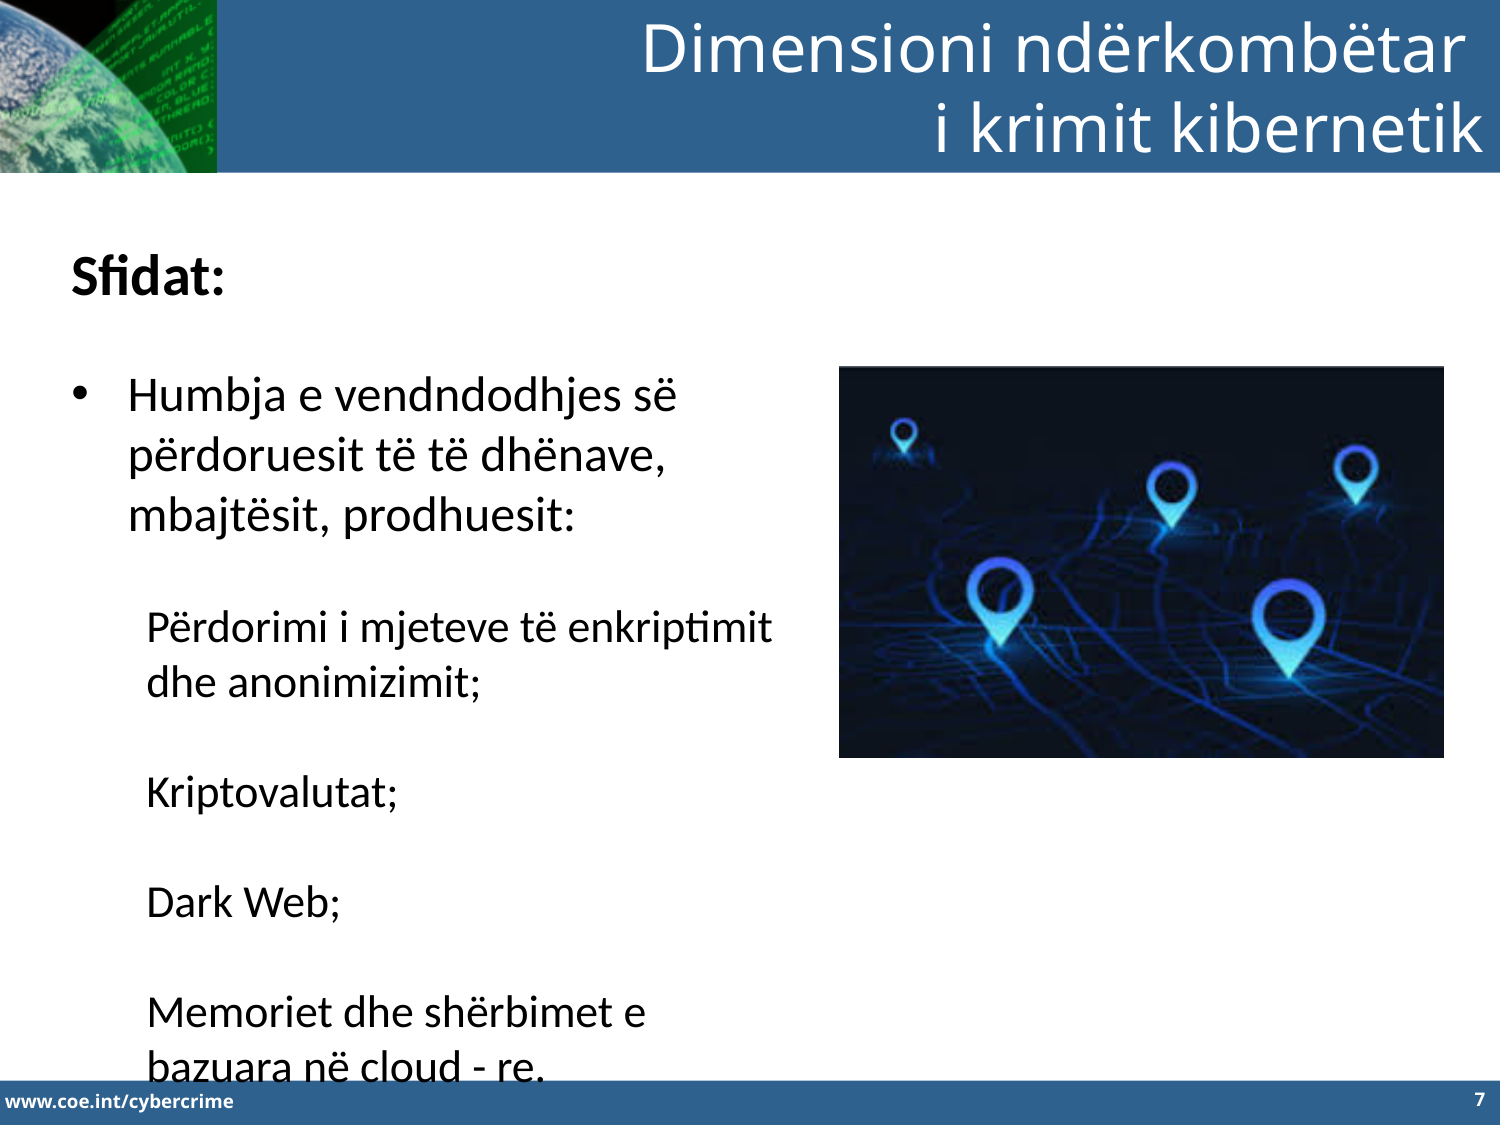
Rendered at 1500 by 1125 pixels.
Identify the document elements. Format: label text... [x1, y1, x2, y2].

picture [839, 366, 1444, 758]
slide_number 7 [1149, 1079, 1500, 1125]
text_box Dimensioni ndërkombëtar i krimit kibernetik [329, 9, 1500, 162]
picture [0, 1, 217, 173]
text_box Sfidat: Humbja e vendndodhjes së përdoruesit të të dhënave, mbajtësit, prodhuesit: Përdorimi i mjeteve të enkriptimit dhe anonimizimit; Kriptovalutat; Dark Web; Memoriet dhe shërbimet e bazuara në cloud - re. [56, 229, 807, 1100]
